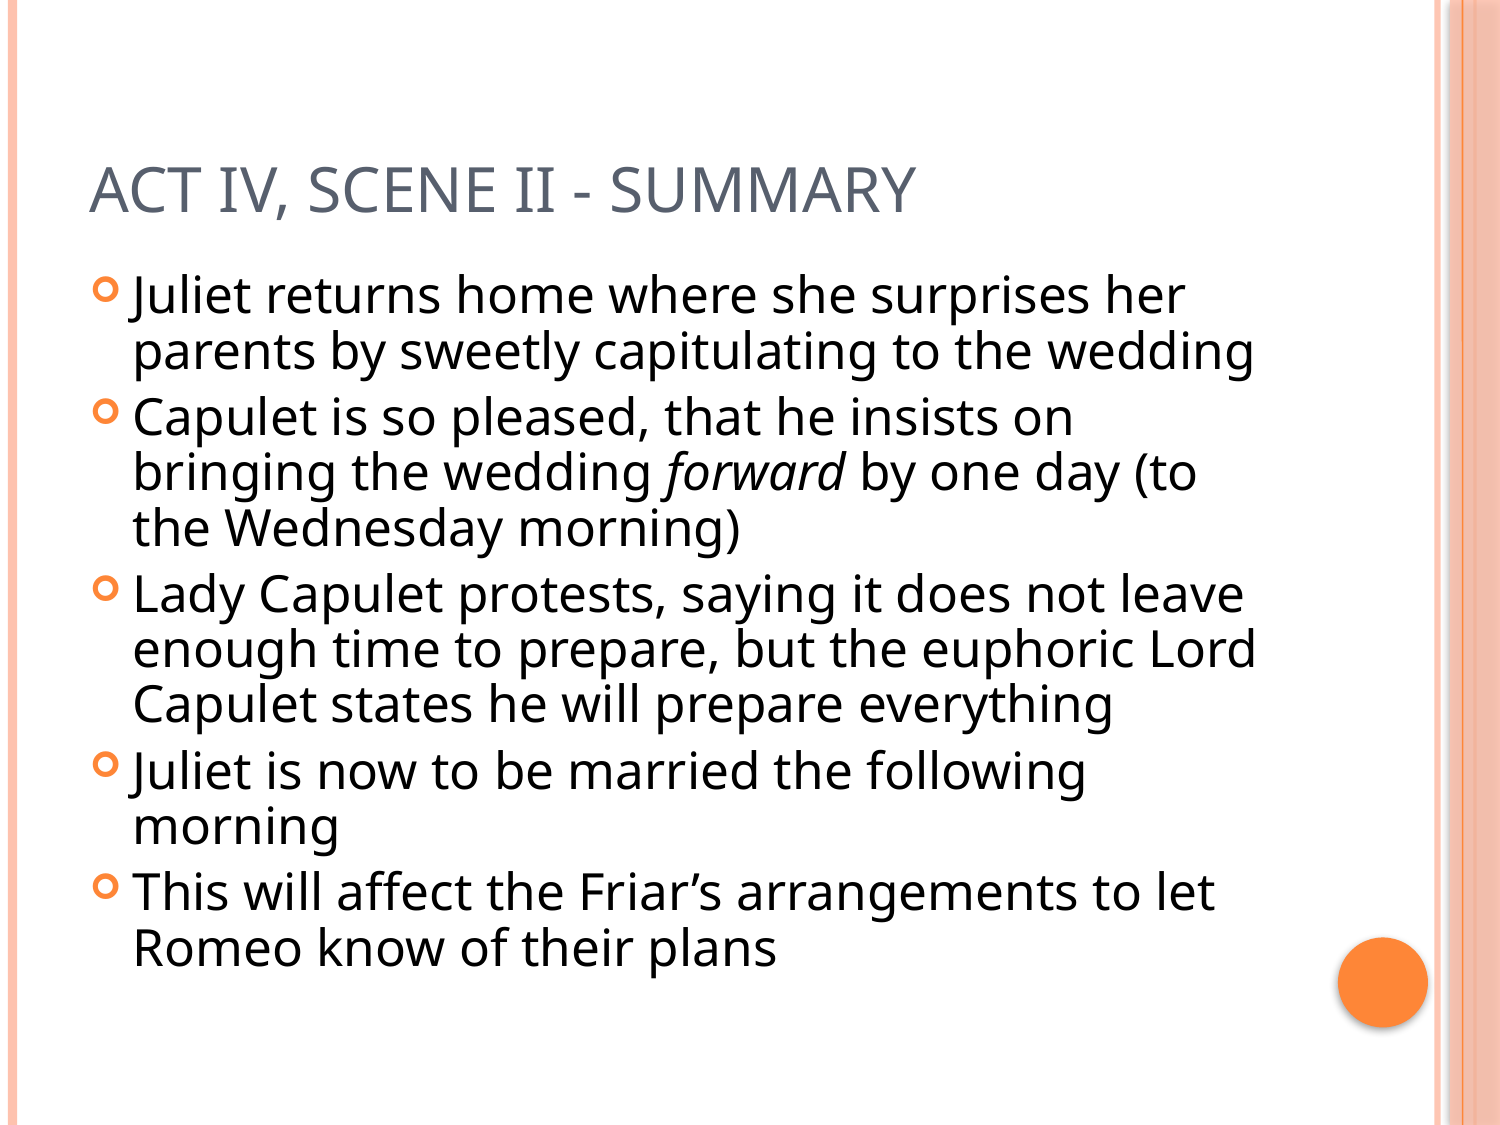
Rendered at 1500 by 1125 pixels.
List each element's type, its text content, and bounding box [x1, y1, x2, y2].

title Act IV, Scene ii - Summary [75, 45, 1300, 233]
list Juliet returns home where she surprises her parents by sweetly capitulating to the wedding Capulet is so pleased, that he insists on bringing the wedding forward by one day (to the Wednesday morning) Lady Capulet protests, saying it does not leave enough time to prepare, but the euphoric Lord Capulet states he will prepare everything Juliet is now to be married the following morning This will affect the Friar’s arrangements to let Romeo know of their plans [75, 262, 1300, 1062]
